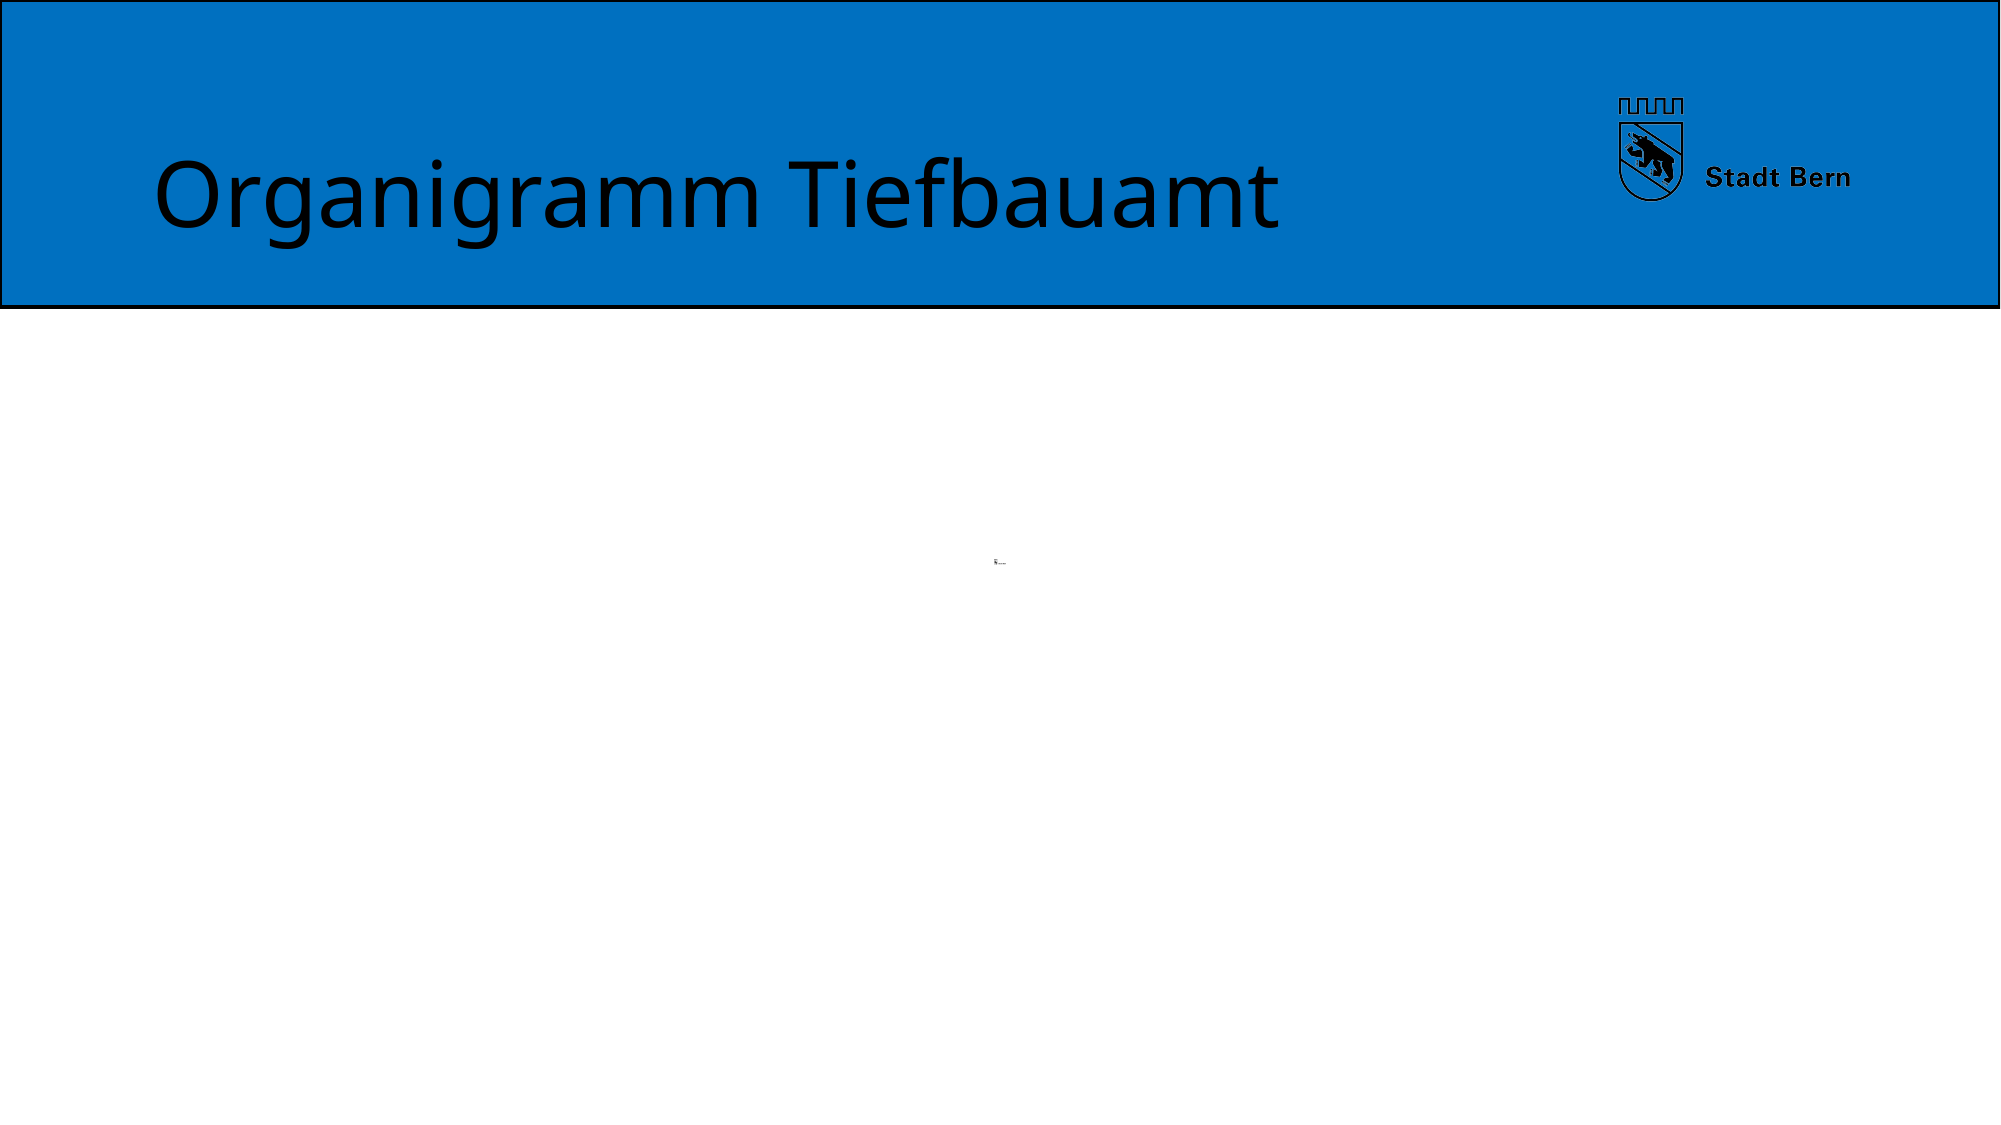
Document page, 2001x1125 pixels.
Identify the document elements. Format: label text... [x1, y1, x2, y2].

title Organigramm Tiefbauamt [137, 89, 1592, 307]
picture [1606, 92, 1856, 207]
picture [994, 559, 1006, 565]
